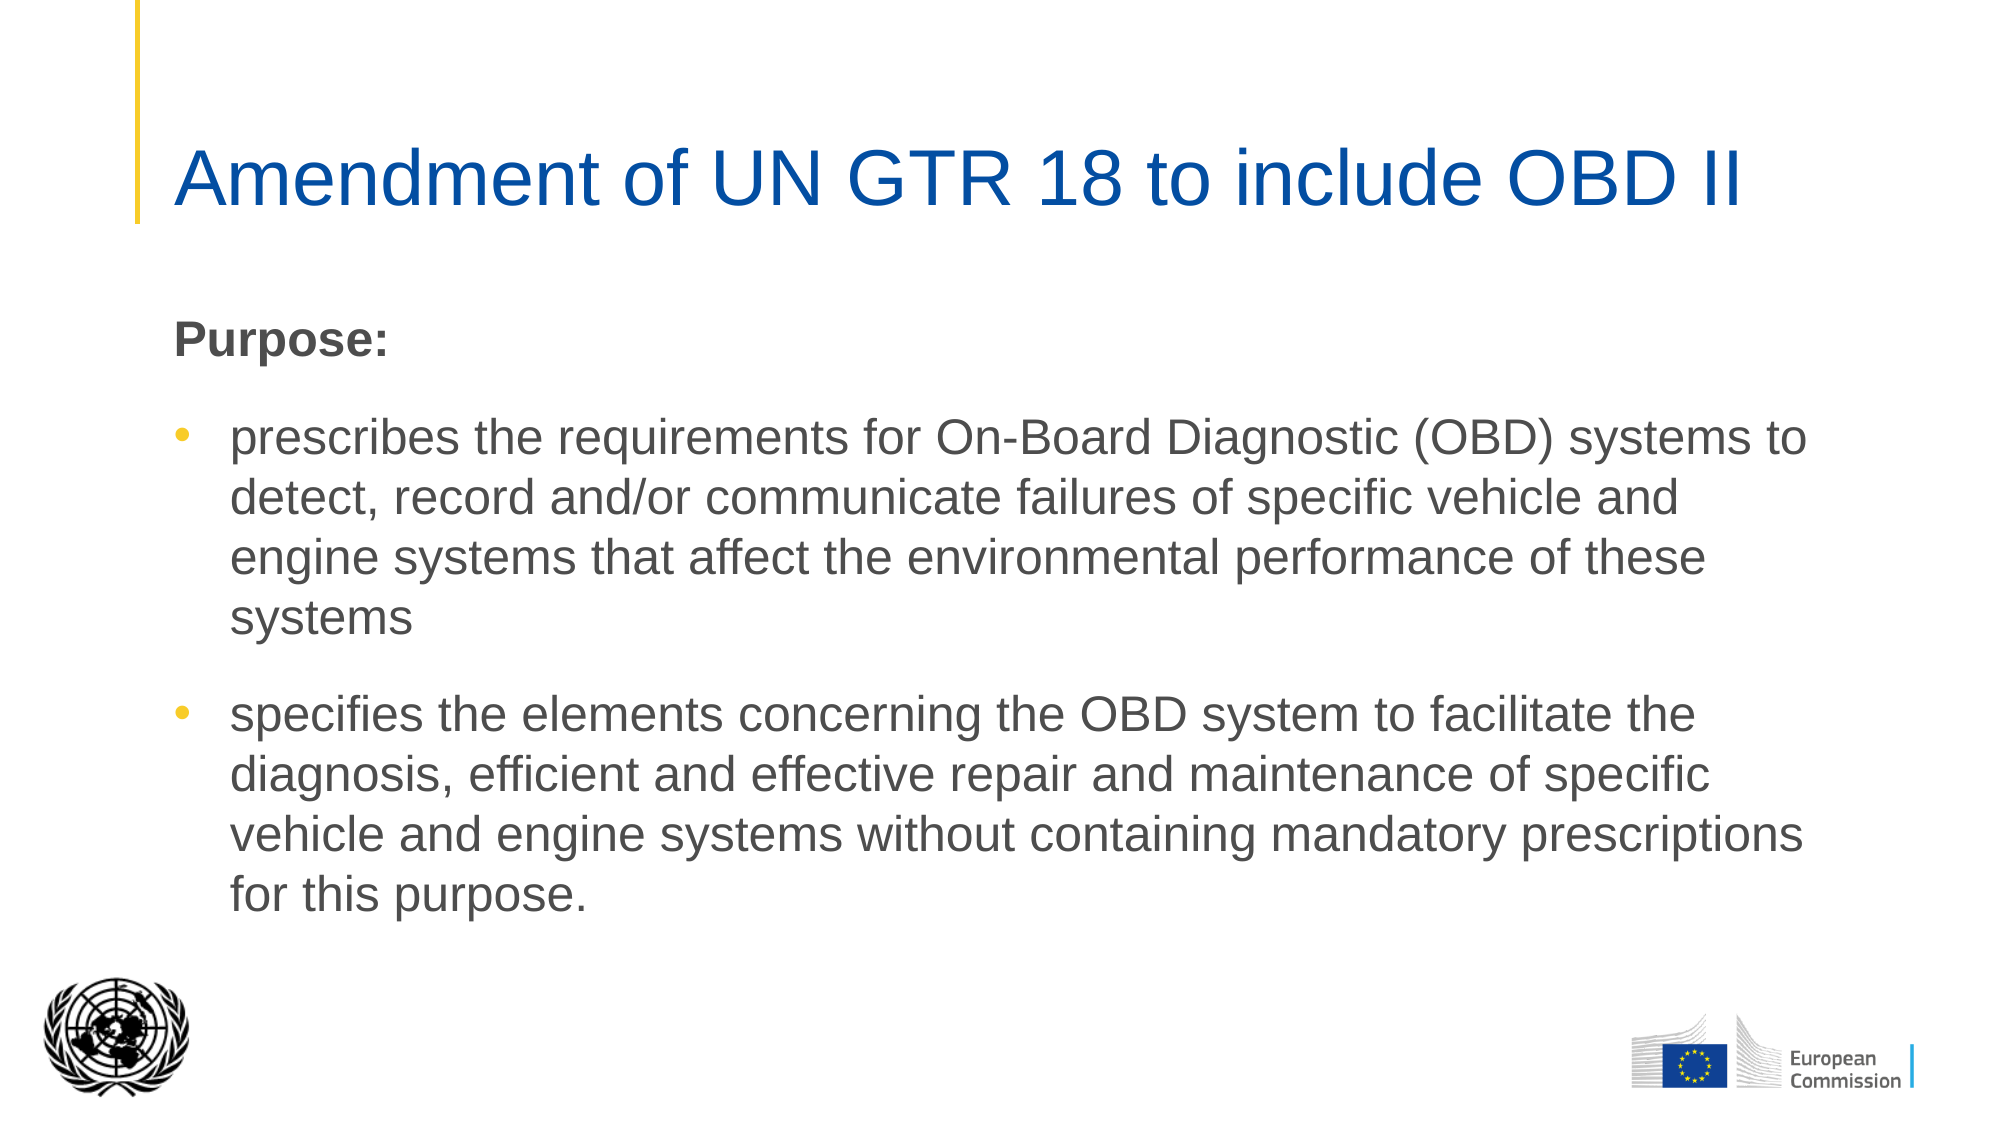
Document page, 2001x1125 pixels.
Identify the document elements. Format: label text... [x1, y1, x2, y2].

picture [1631, 1013, 1915, 1091]
list Purpose: prescribes the requirements for On-Board Diagnostic (OBD) systems to detect, record and/or communicate failures of specific vehicle and engine systems that affect the environmental performance of these systems specifies the elements concerning the OBD system to facilitate the diagnosis, efficient and effective repair and maintenance of specific vehicle and engine systems without containing mandatory prescriptions for this purpose. [158, 299, 1843, 984]
picture [41, 975, 193, 1102]
title Amendment of UN GTR 18 to include OBD II [159, 94, 1843, 223]
